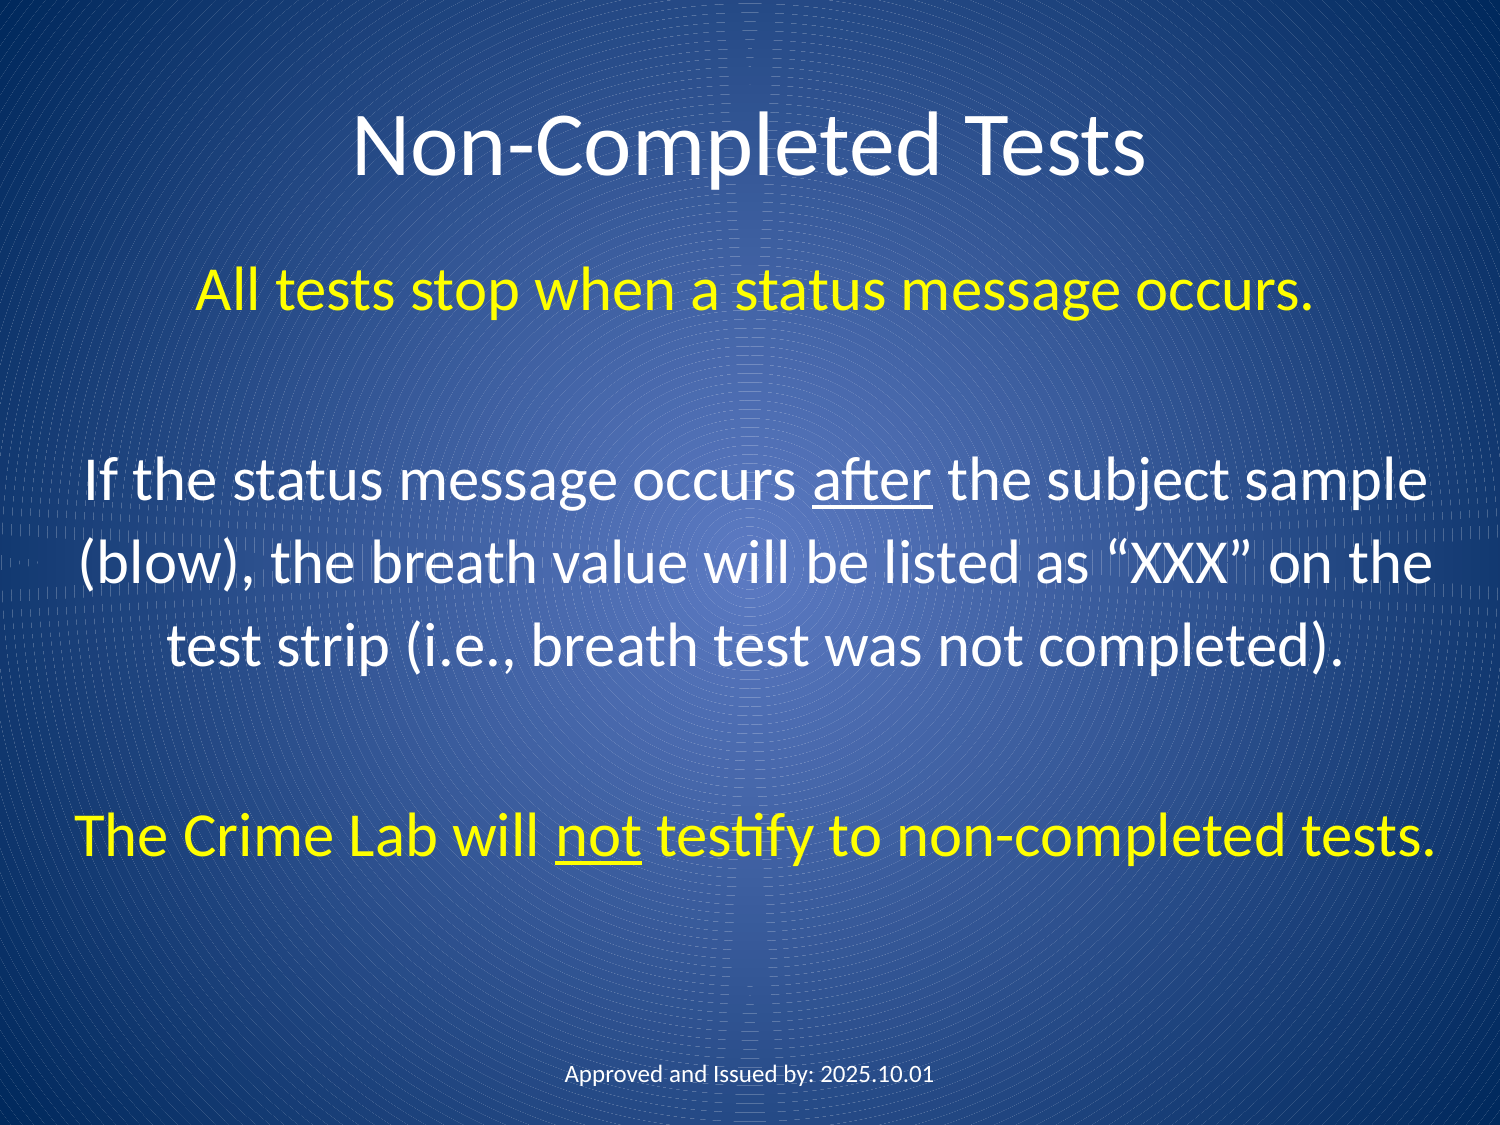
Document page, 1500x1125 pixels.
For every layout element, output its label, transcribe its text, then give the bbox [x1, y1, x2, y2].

footer Approved and Issued by: 2025.10.01 [512, 1042, 988, 1103]
list All tests stop when a status message occurs. If the status message occurs after the subject sample (blow), the breath value will be listed as “XXX” on the test strip (i.e., breath test was not completed). The Crime Lab will not testify to non-completed tests. [50, 232, 1463, 1005]
title Non-Completed Tests [75, 45, 1425, 232]
